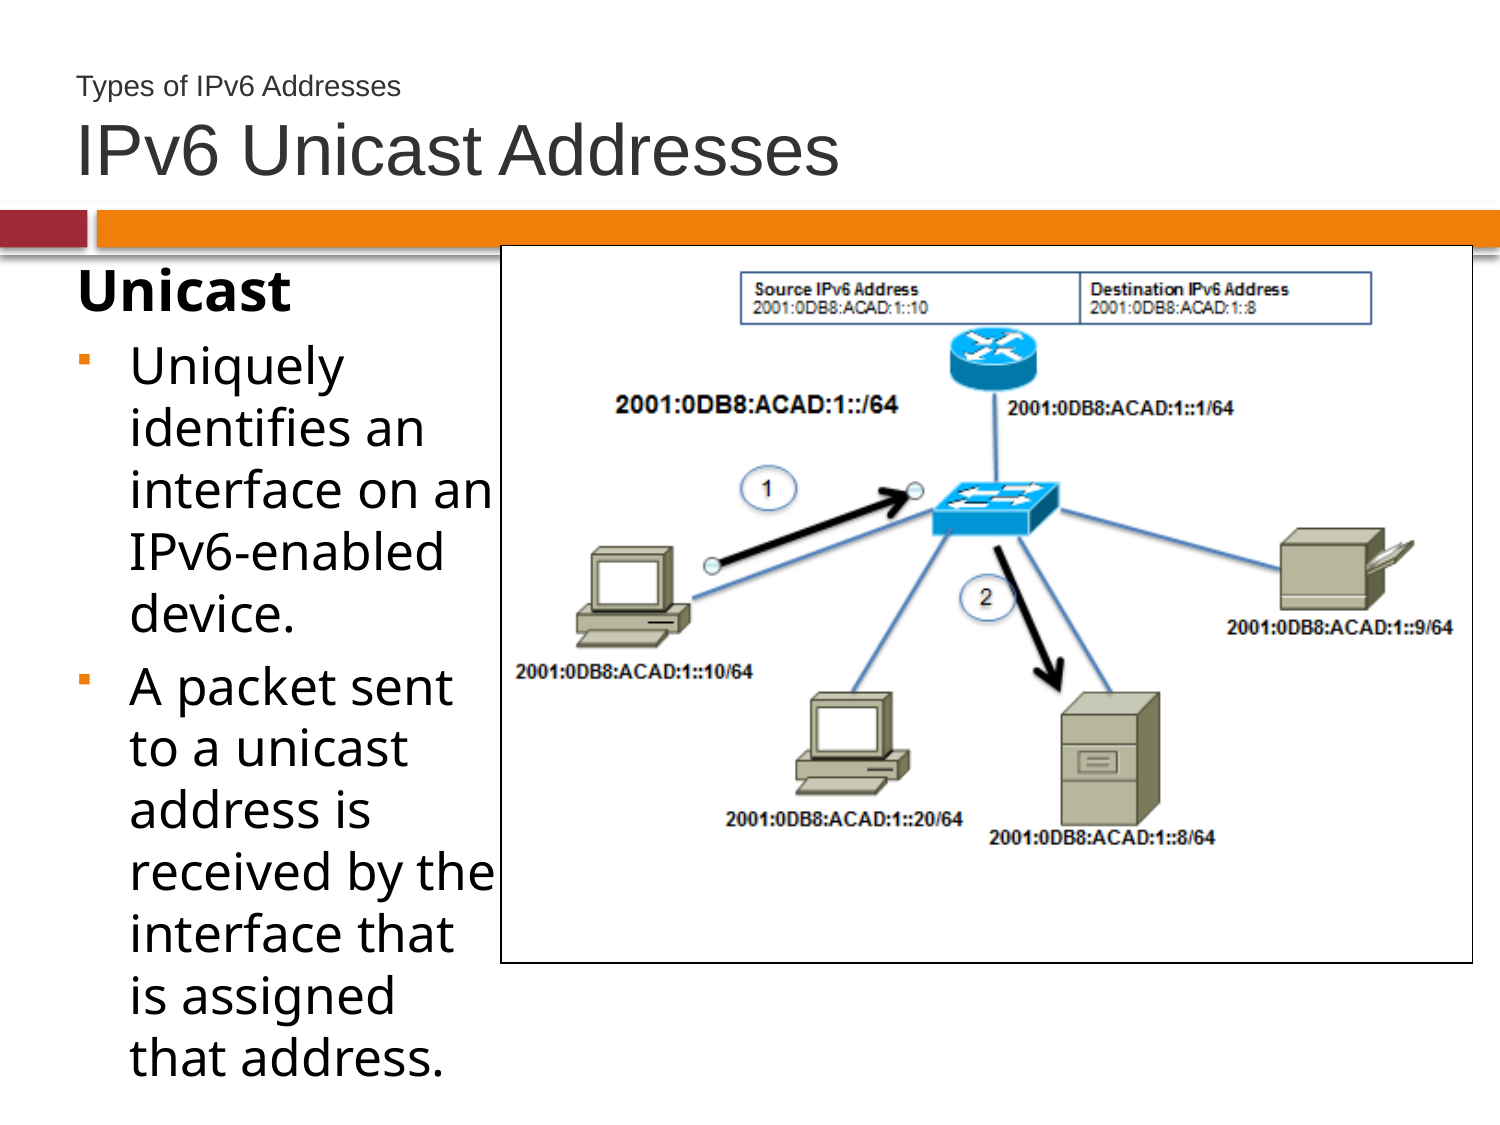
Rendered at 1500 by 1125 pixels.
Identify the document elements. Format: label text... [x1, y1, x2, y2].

picture [501, 246, 1473, 963]
title Types of IPv6 Addresses IPv6 Unicast Addresses [61, 59, 1500, 198]
list Unicast Uniquely identifies an interface on an IPv6-enabled device. A packet sent to a unicast address is received by the interface that is assigned that address. [61, 246, 512, 1125]
